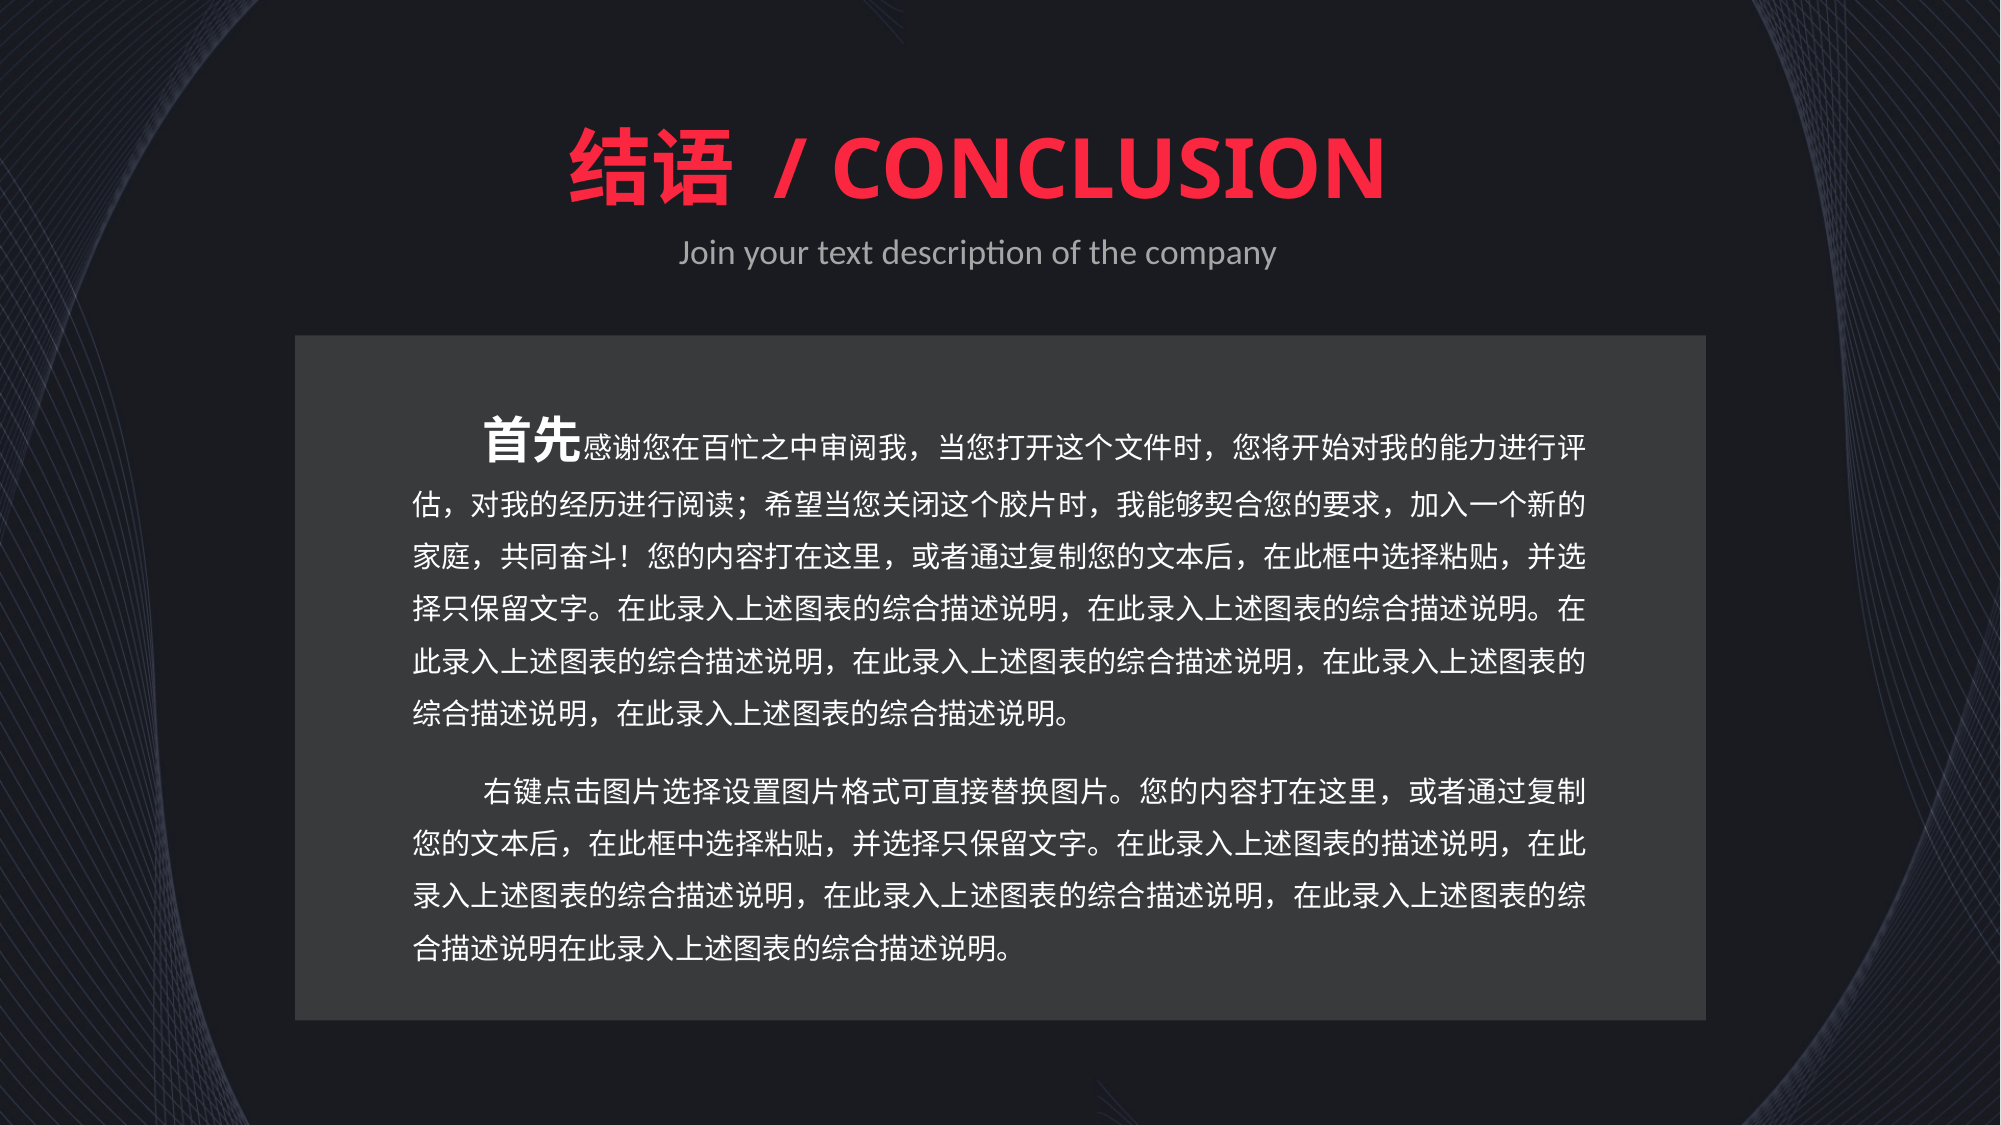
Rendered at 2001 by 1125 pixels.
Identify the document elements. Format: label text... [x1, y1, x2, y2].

text_box 结语 / CONCLUSION [508, 71, 1450, 260]
text_box 首先感谢您在百忙之中审阅我，当您打开这个文件时，您将开始对我的能力进行评估，对我的经历进行阅读；希望当您关闭这个胶片时，我能够契合您的要求，加入一个新的家庭，共同奋斗！您的内容打在这里，或者通过复制您的文本后，在此框中选择粘贴，并选择只保留文字。在此录入上述图表的综合描述说明，在此录入上述图表的综合描述说明。在此录入上述图表的综合描述说明，在此录入上述图表的综合描述说明，在此录入上述图表的综合描述说明，在此录入上述图表的综合描述说明。 右键点击图片选择设置图片格式可直接替换图片。您的内容打在这里，或者通过复制您的文本后，在此框中选择粘贴，并选择只保留文字。在此录入上述图表的描述说明，在此录入上述图表的综合描述说明，在此录入上述图表的综合描述说明，在此录入上述图表的综合描述说明在此录入上述图表的综合描述说明。 [397, 370, 1603, 973]
text_box [293, 333, 1708, 1023]
text_box Join your text description of the company [507, 211, 1450, 291]
picture [0, 0, 2001, 1125]
